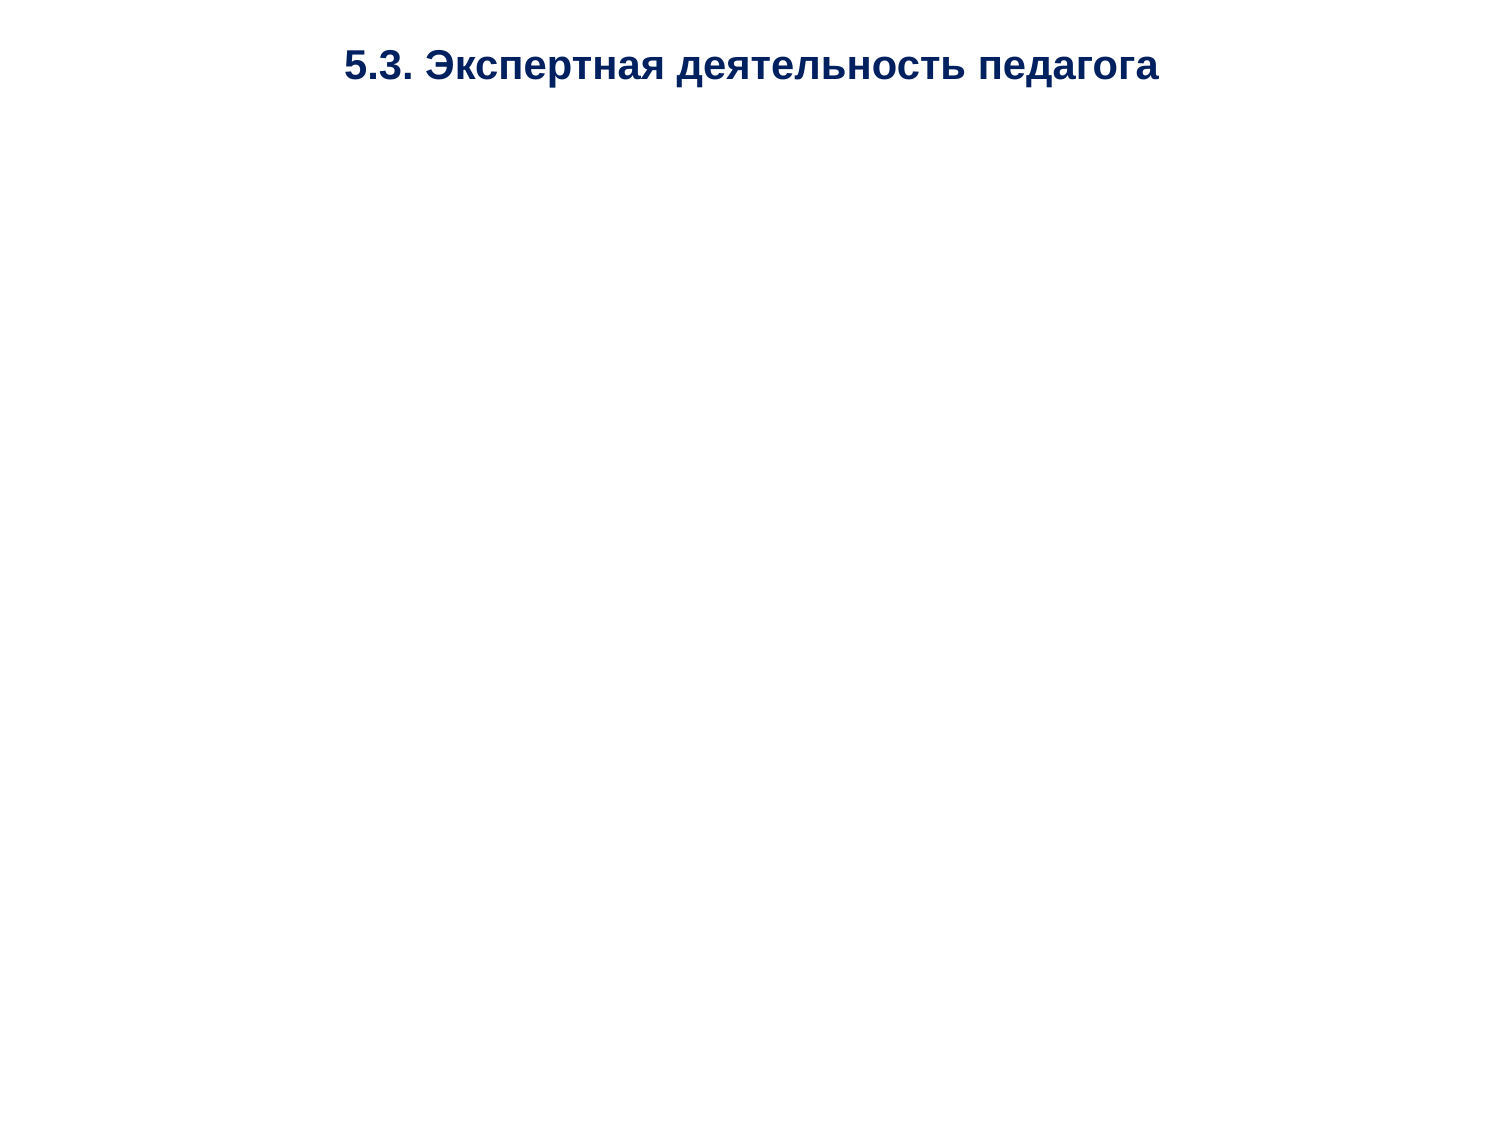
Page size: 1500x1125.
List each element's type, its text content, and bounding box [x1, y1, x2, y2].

title 5.3. Экспертная деятельность педагога [76, 19, 1427, 107]
